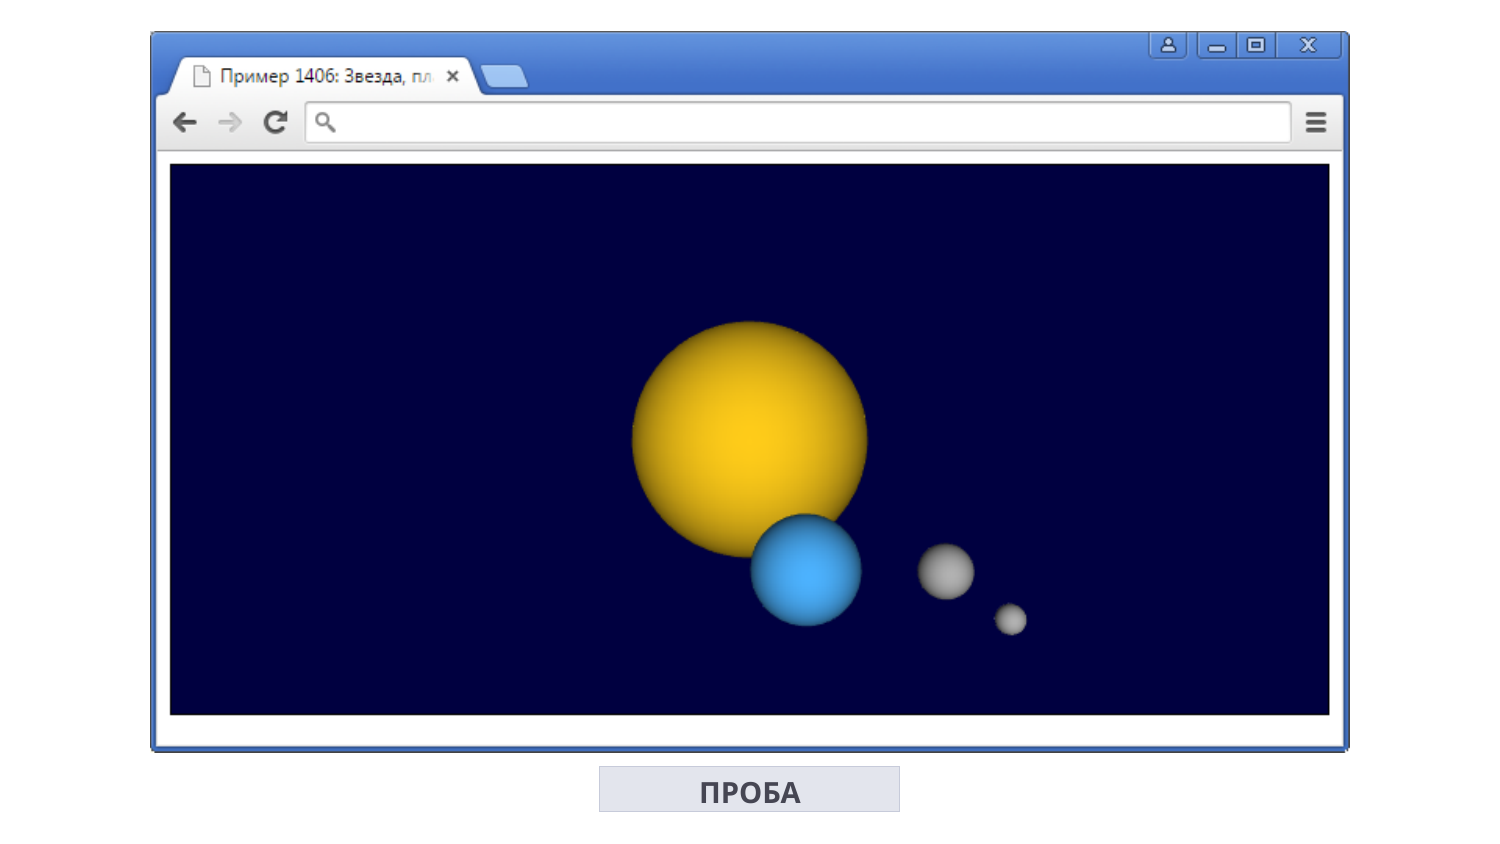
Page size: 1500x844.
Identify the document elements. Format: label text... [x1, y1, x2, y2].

picture [149, 31, 1351, 753]
text_box ПРОБА [599, 766, 900, 812]
